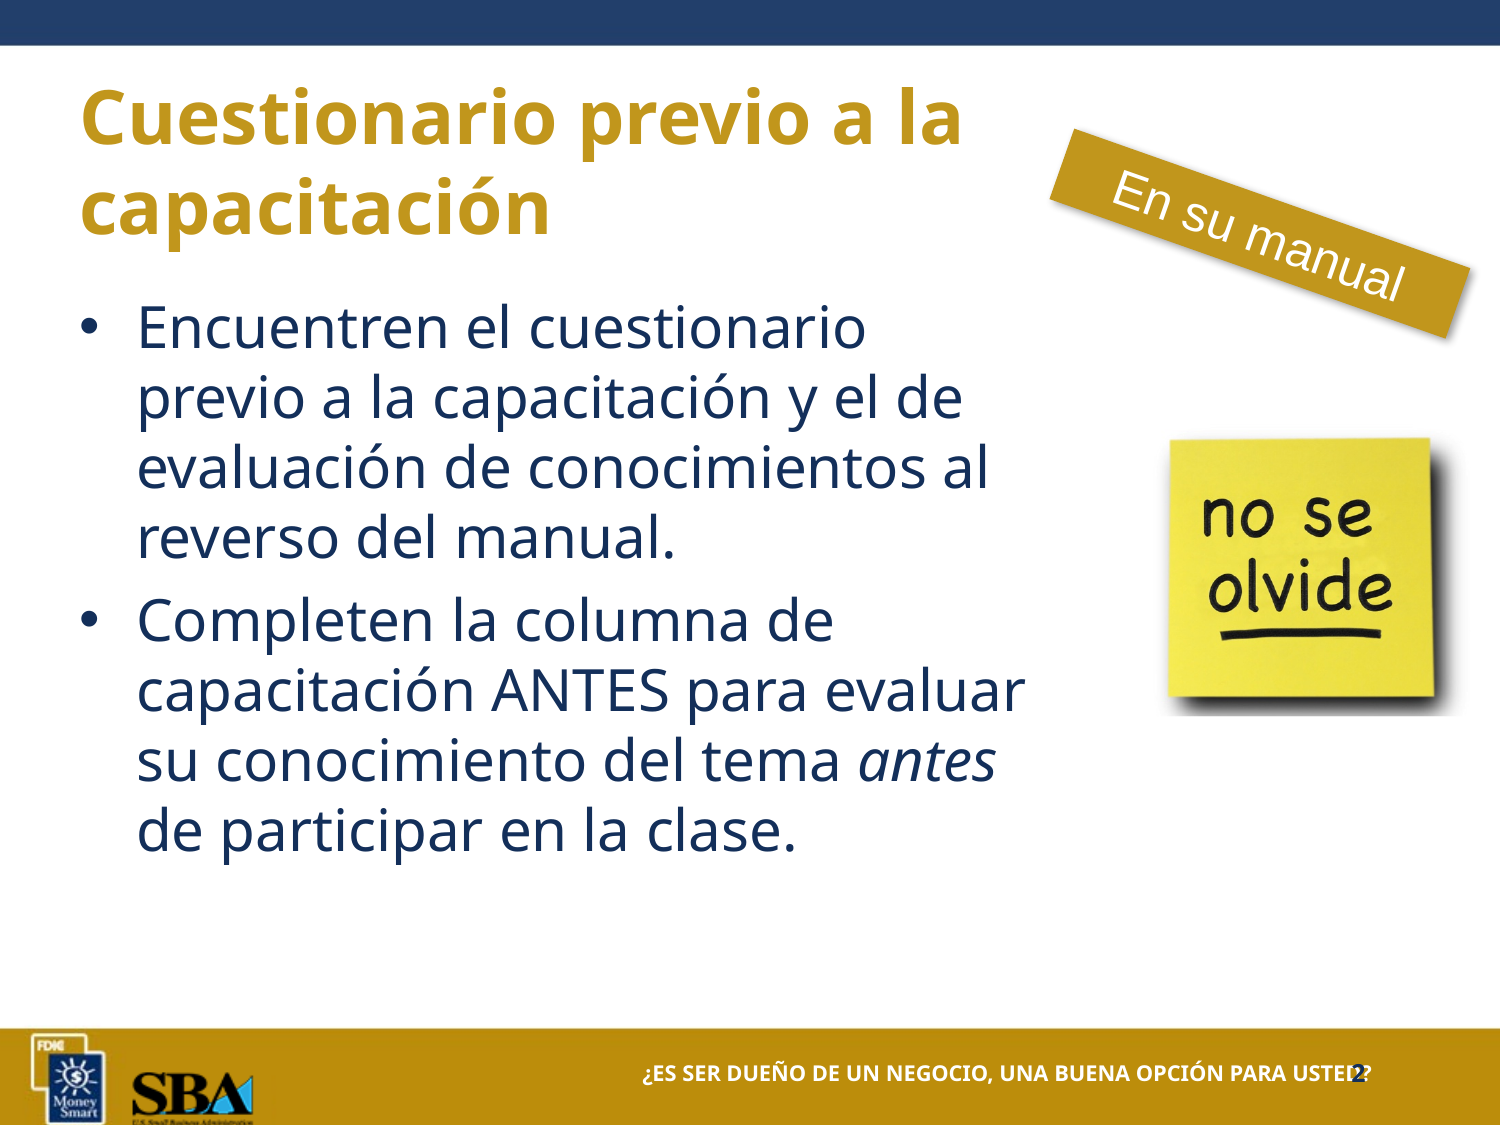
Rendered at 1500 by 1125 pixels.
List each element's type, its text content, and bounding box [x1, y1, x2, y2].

list Encuentren el cuestionario previo a la capacitación y el de evaluación de conocimientos al reverso del manual. Completen la columna de capacitación ANTES para evaluar su conocimiento del tema antes de participar en la clase. [64, 282, 1051, 984]
title Cuestionario previo a la capacitación [64, 62, 1415, 163]
text_box En su manual [1049, 128, 1471, 339]
picture [0, 0, 1500, 1125]
